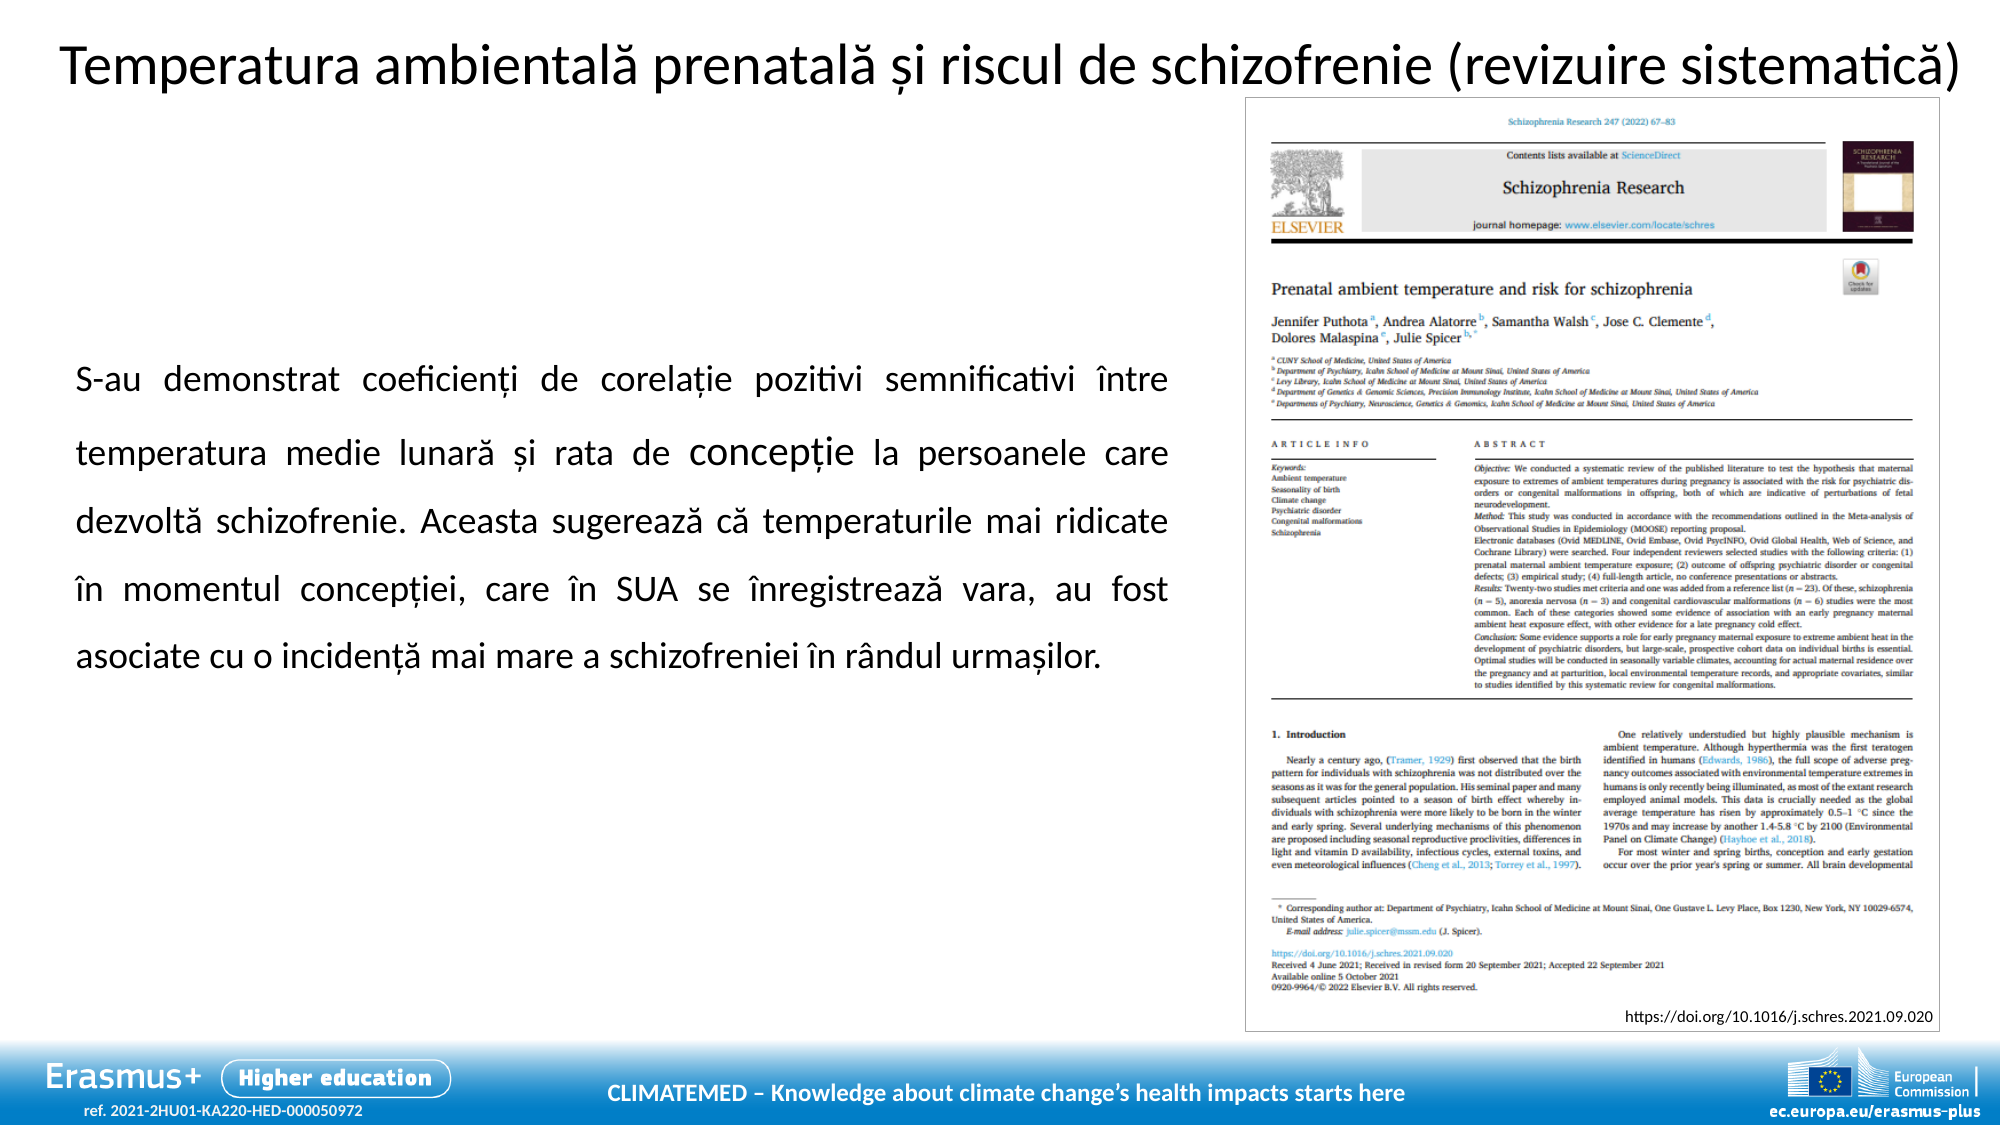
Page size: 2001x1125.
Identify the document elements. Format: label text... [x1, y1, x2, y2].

title Temperatura ambientală prenatală și riscul de schizofrenie (revizuire sistematică) [31, 20, 1984, 111]
text_box S-au demonstrat coeficienți de corelație pozitivi semnificativi între temperatura medie lunară și rata de concepție la persoanele care dezvoltă schizofrenie. Aceasta sugerează că temperaturile mai ridicate în momentul concepției, care în SUA se înregistrează vara, au fost asociate cu o incidență mai mare a schizofreniei în rândul urmașilor. [60, 323, 1185, 684]
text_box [1245, 97, 1956, 1035]
picture [0, 899, 2000, 1125]
